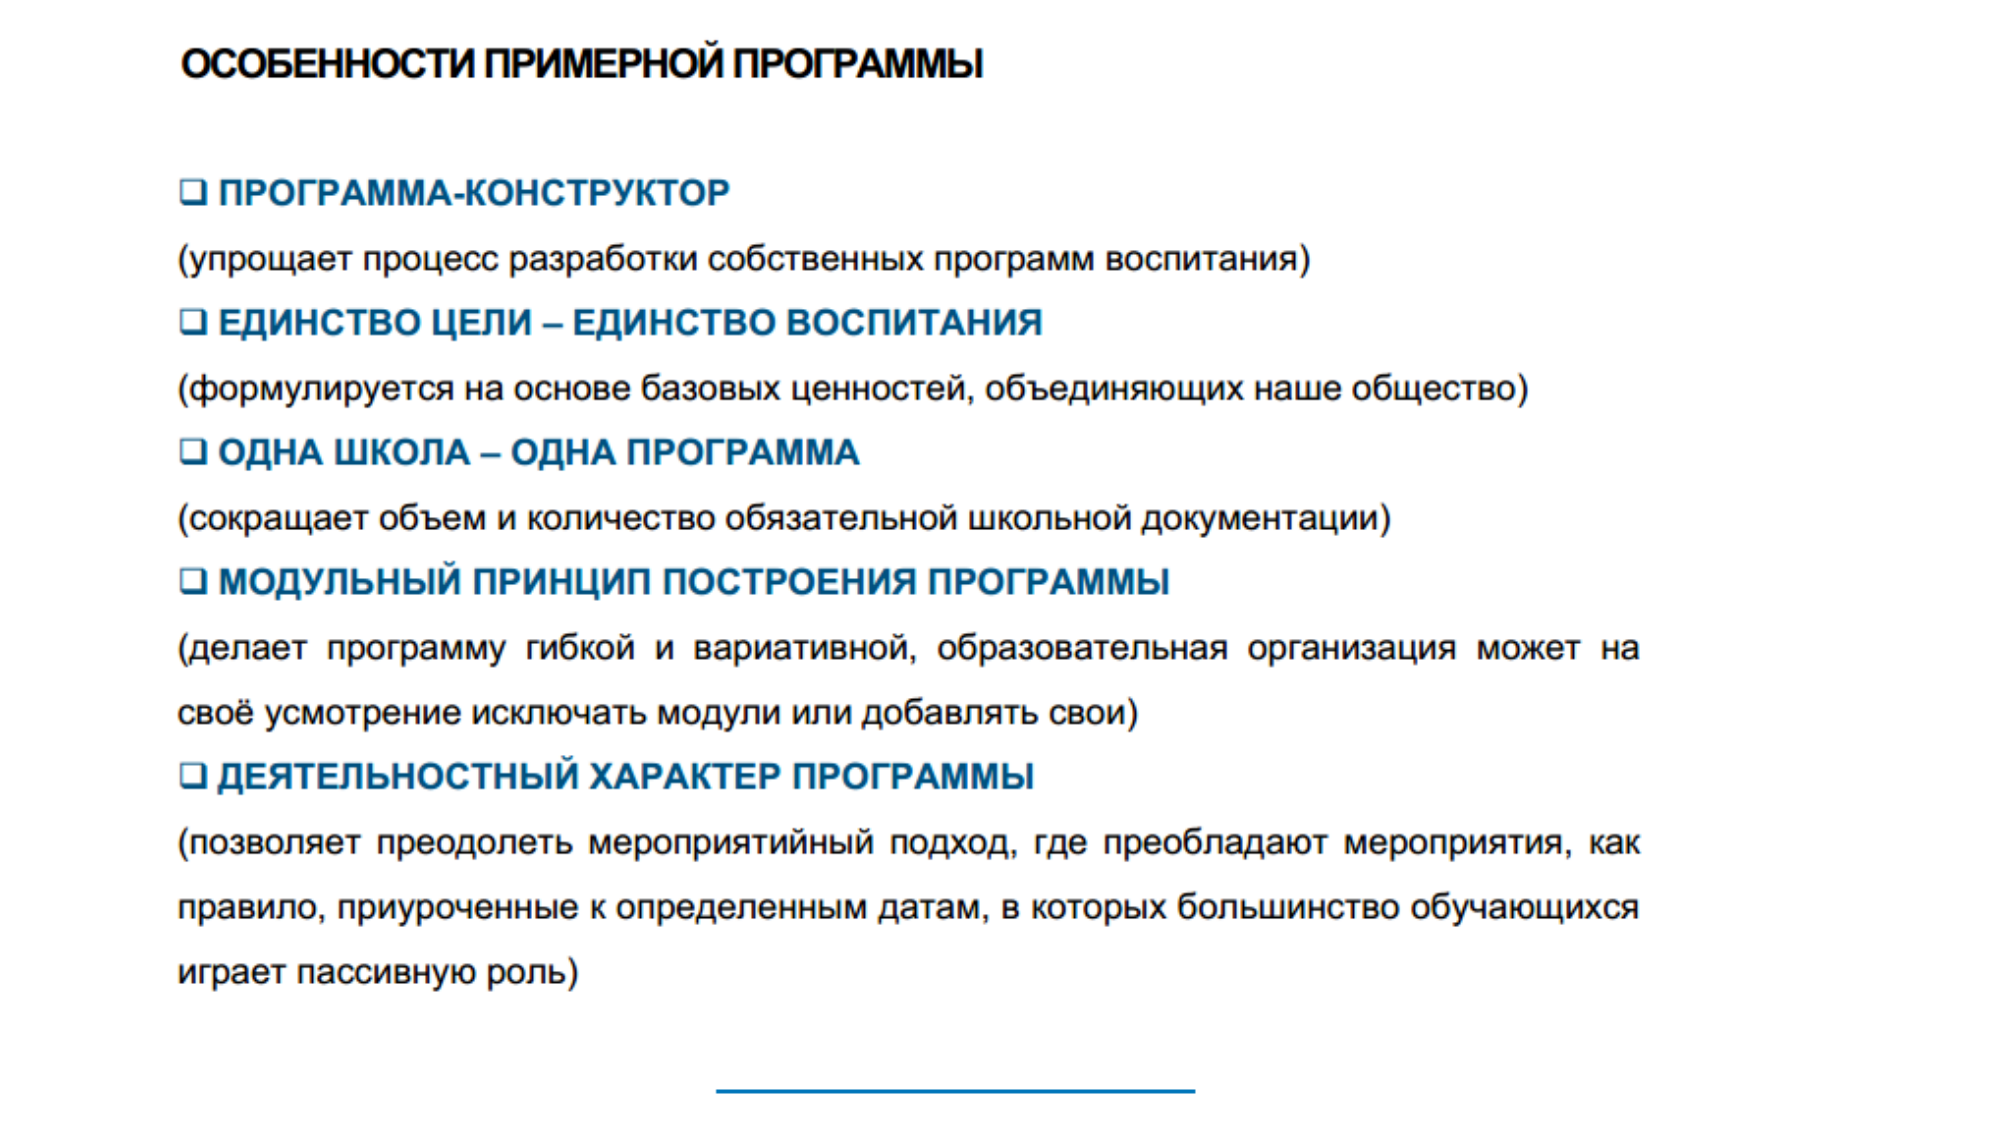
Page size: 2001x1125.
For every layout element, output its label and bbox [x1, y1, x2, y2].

picture [101, 0, 1928, 1107]
